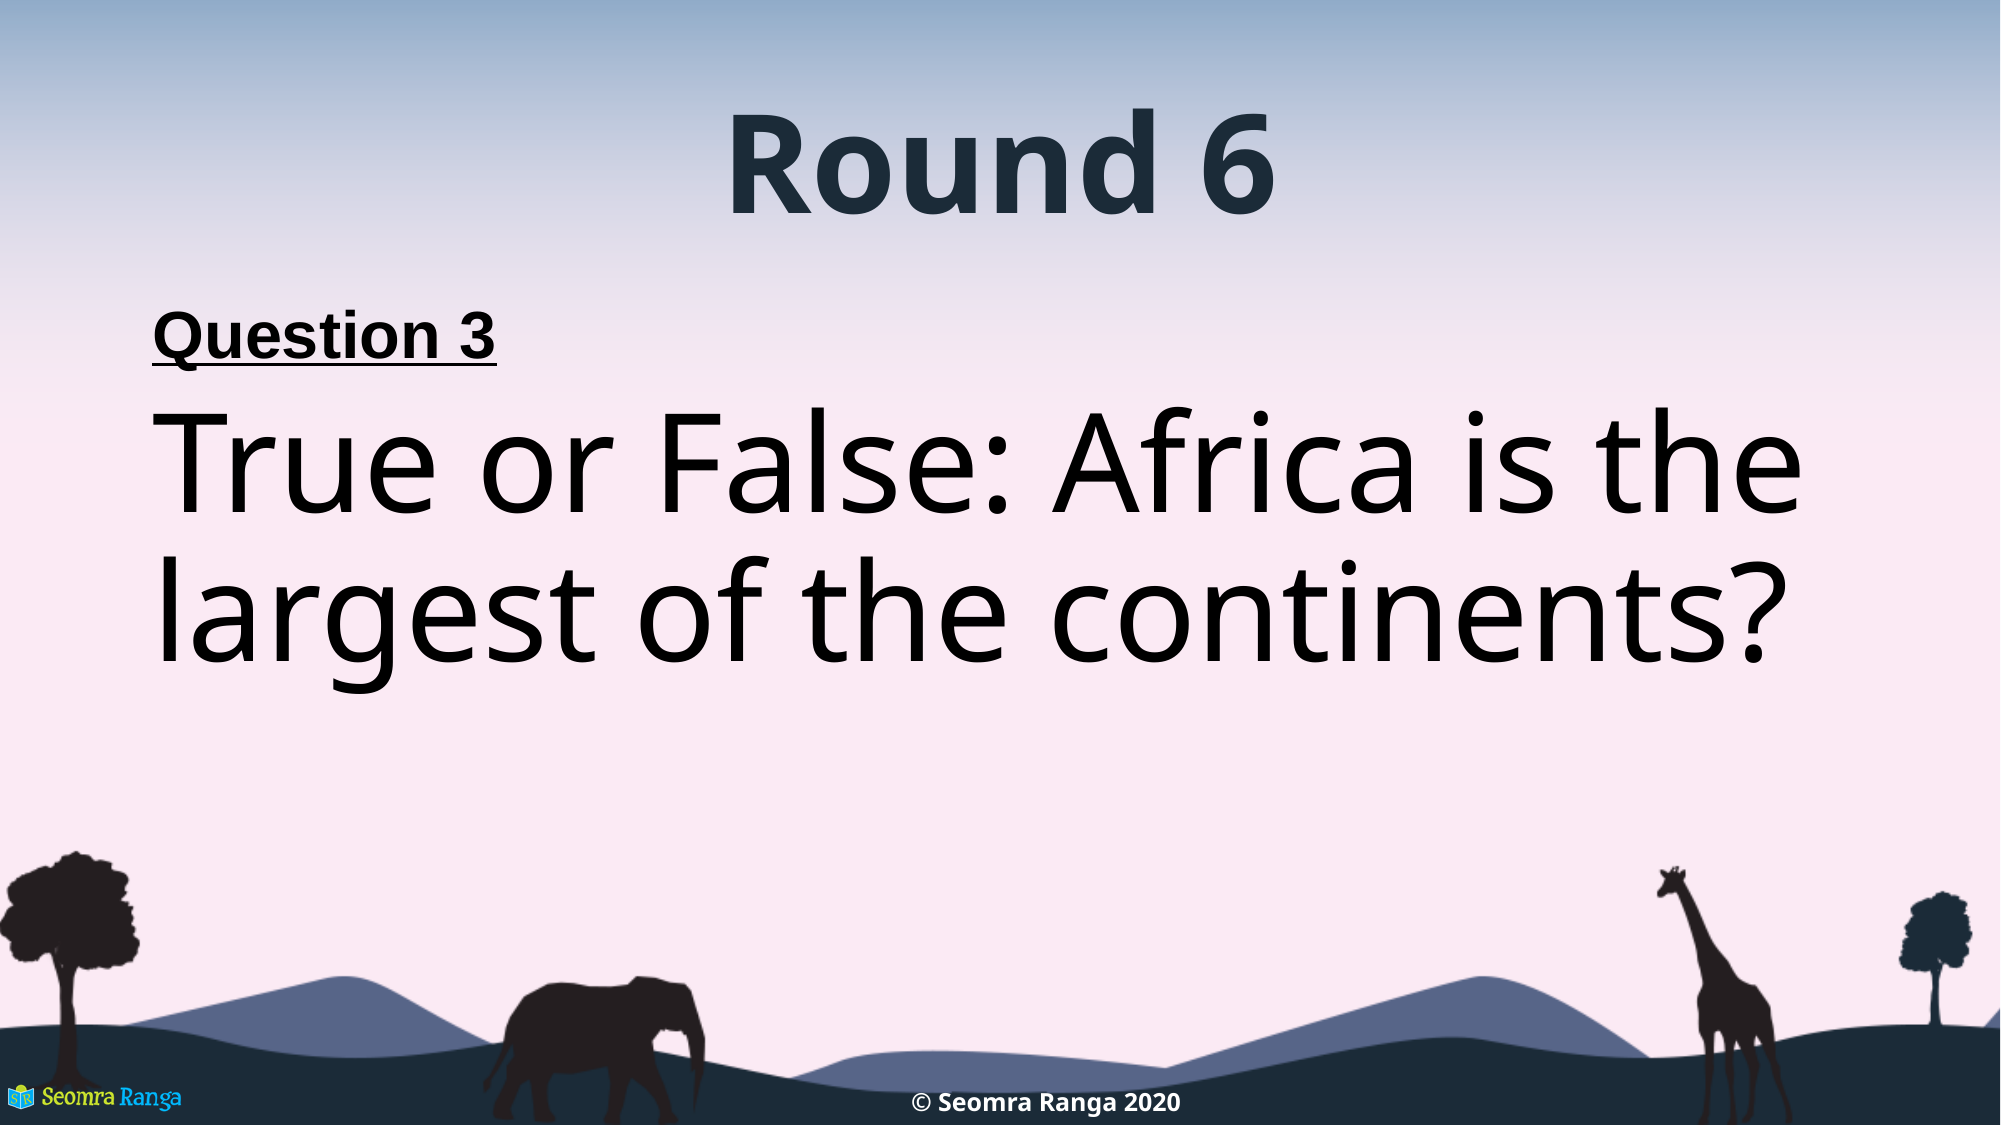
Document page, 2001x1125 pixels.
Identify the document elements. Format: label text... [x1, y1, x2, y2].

text_box © Seomra Ranga 2020 www.seomraranga.com [762, 1079, 1330, 1125]
picture [0, 0, 2001, 1125]
list Question 3 True or False: Africa is the largest of the continents? [137, 293, 1863, 1014]
title Round 6 [137, 59, 1863, 278]
